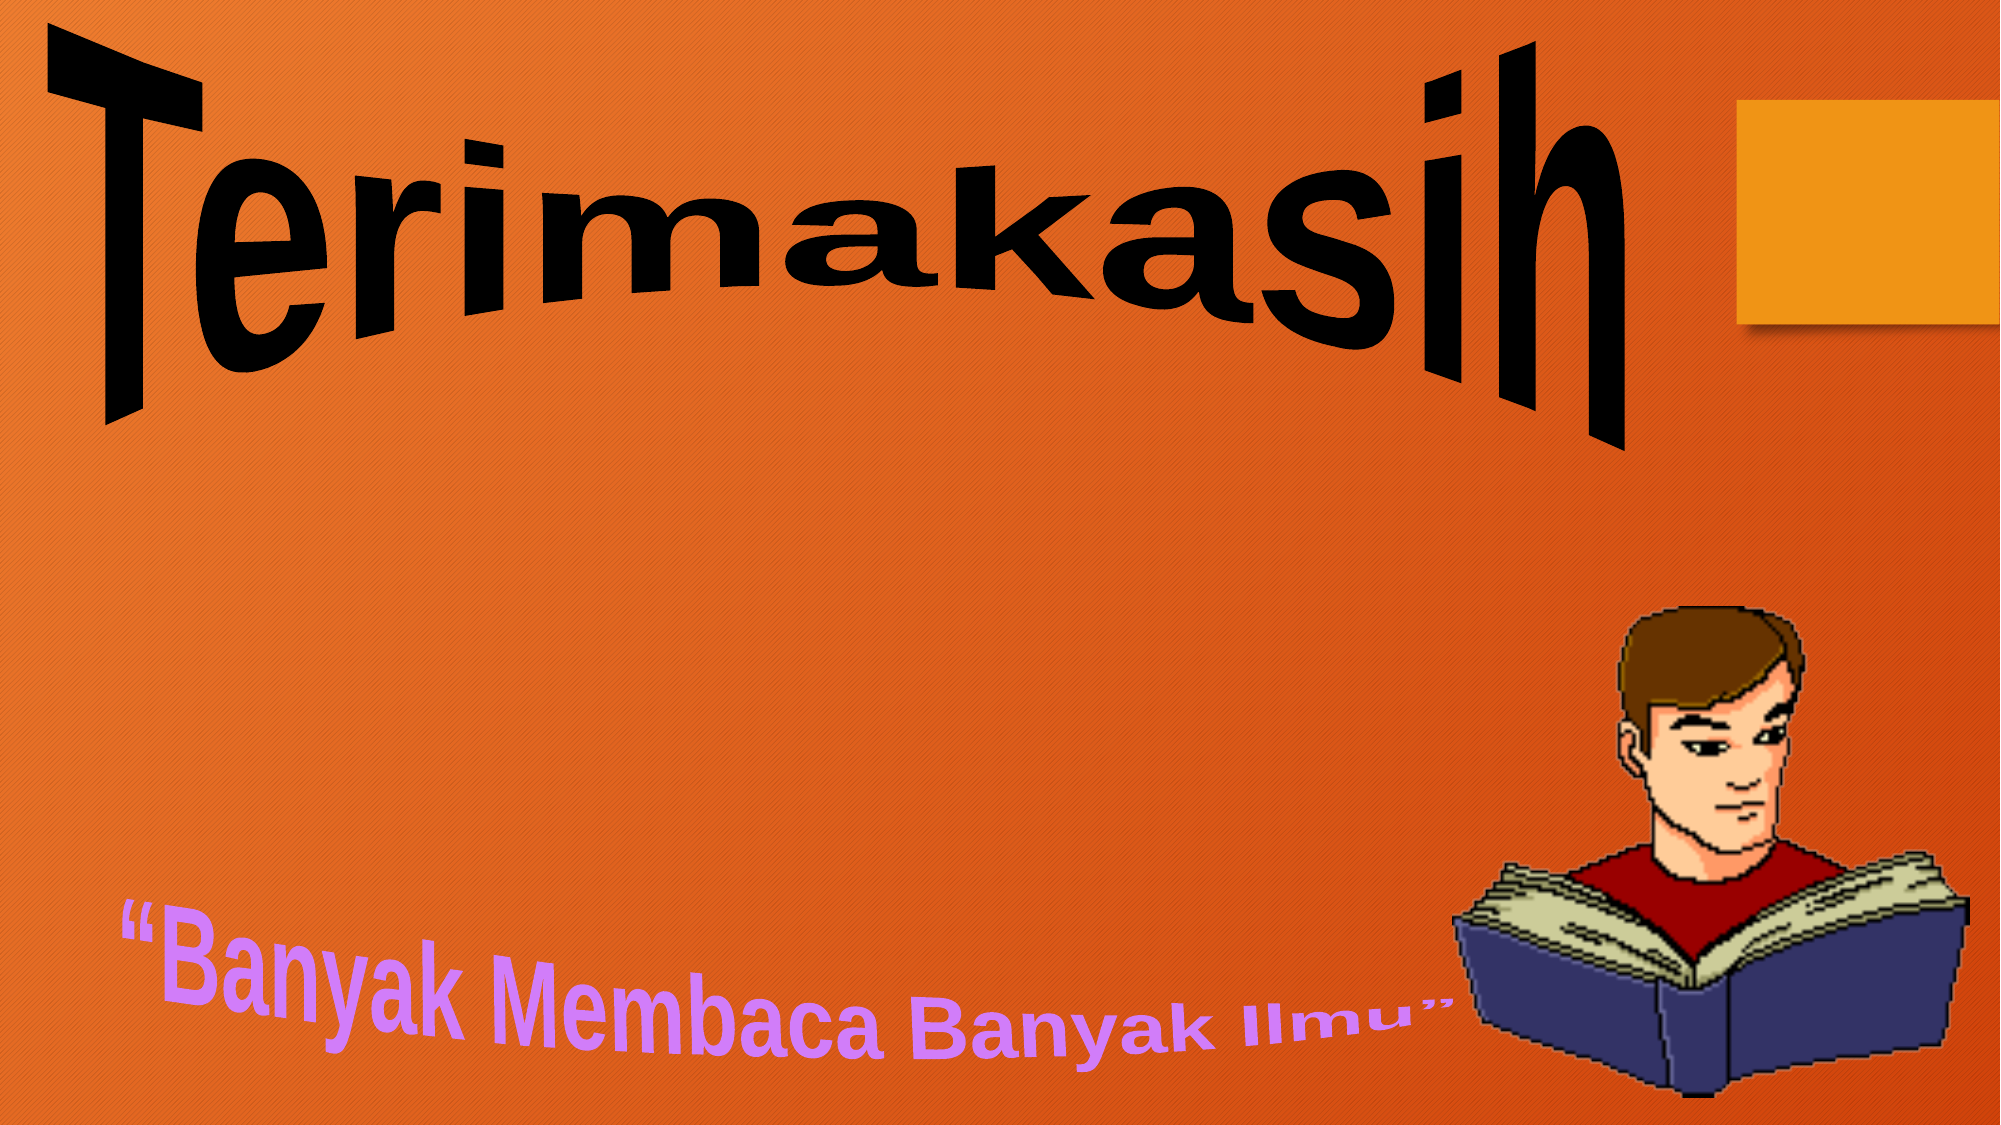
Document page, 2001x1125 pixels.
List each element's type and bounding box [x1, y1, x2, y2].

picture [1736, 325, 2000, 347]
picture [1452, 606, 1971, 1098]
